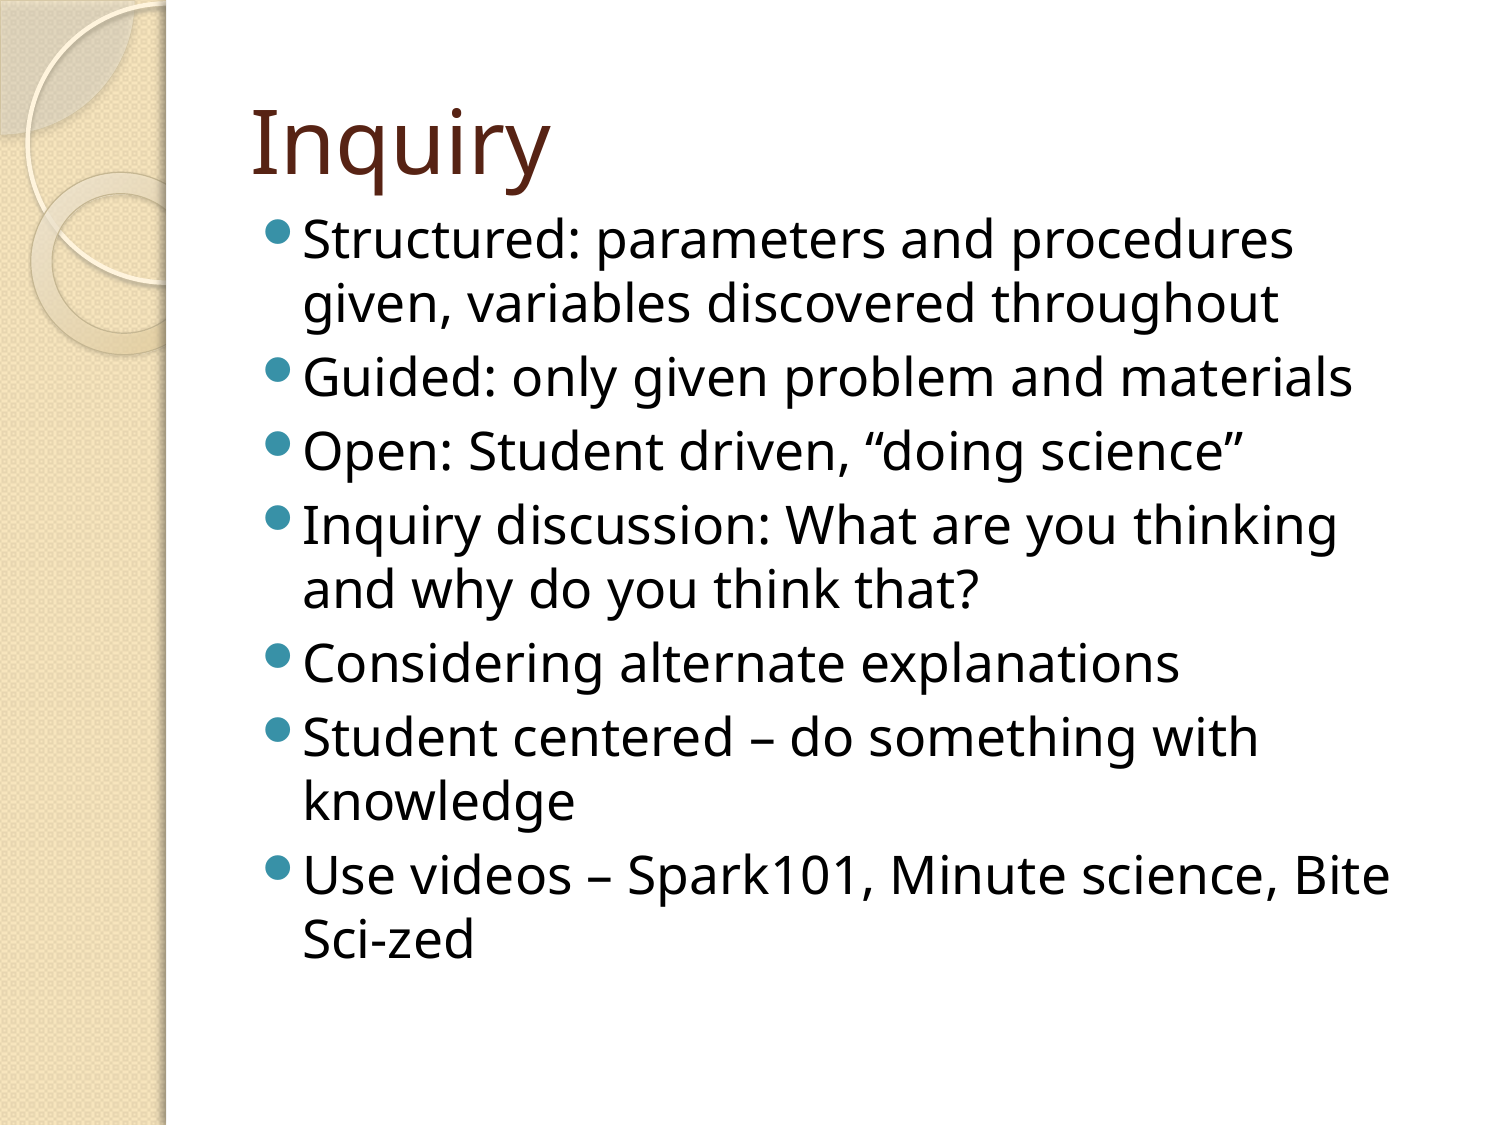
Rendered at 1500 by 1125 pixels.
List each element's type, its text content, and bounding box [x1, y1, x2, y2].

title Inquiry [235, 45, 1466, 197]
list Structured: parameters and procedures given, variables discovered throughout Guided: only given problem and materials Open: Student driven, “doing science” Inquiry discussion: What are you thinking and why do you think that? Considering alternate explanations Student centered – do something with knowledge Use videos – Spark101, Minute science, Bite Sci-zed [235, 197, 1466, 986]
